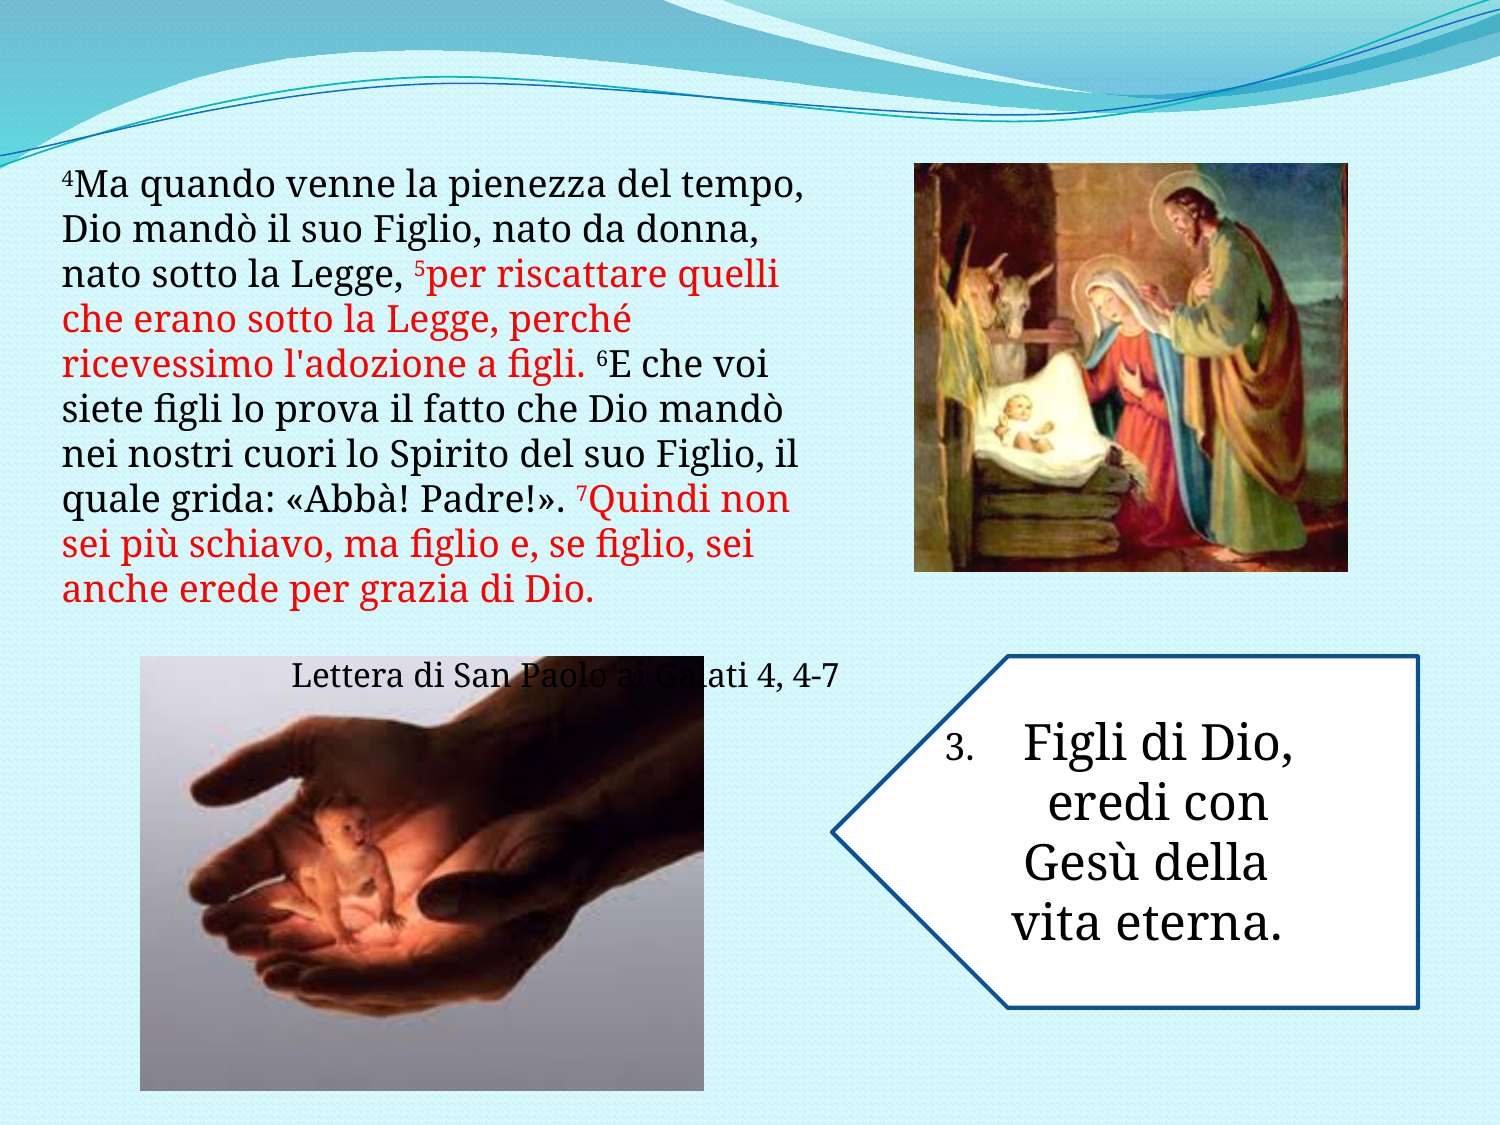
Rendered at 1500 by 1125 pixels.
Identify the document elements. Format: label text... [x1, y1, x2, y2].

text_box 4Ma quando venne la pienezza del tempo, Dio mandò il suo Figlio, nato da donna, nato sotto la Legge, 5per riscattare quelli che erano sotto la Legge, perché ricevessimo l'adozione a figli. 6E che voi siete figli lo prova il fatto che Dio mandò nei nostri cuori lo Spirito del suo Figlio, il quale grida: «Abbà! Padre!». 7Quindi non sei più schiavo, ma figlio e, se figlio, sei anche erede per grazia di Dio. Lettera di San Paolo ai Galati 4, 4-7 [46, 152, 856, 747]
text_box [829, 759, 902, 906]
picture [913, 163, 1348, 572]
picture [140, 656, 704, 1092]
text_box 3. Figli di Dio, eredi con Gesù della vita eterna. [902, 703, 1336, 1003]
text_box [958, 654, 1421, 1010]
